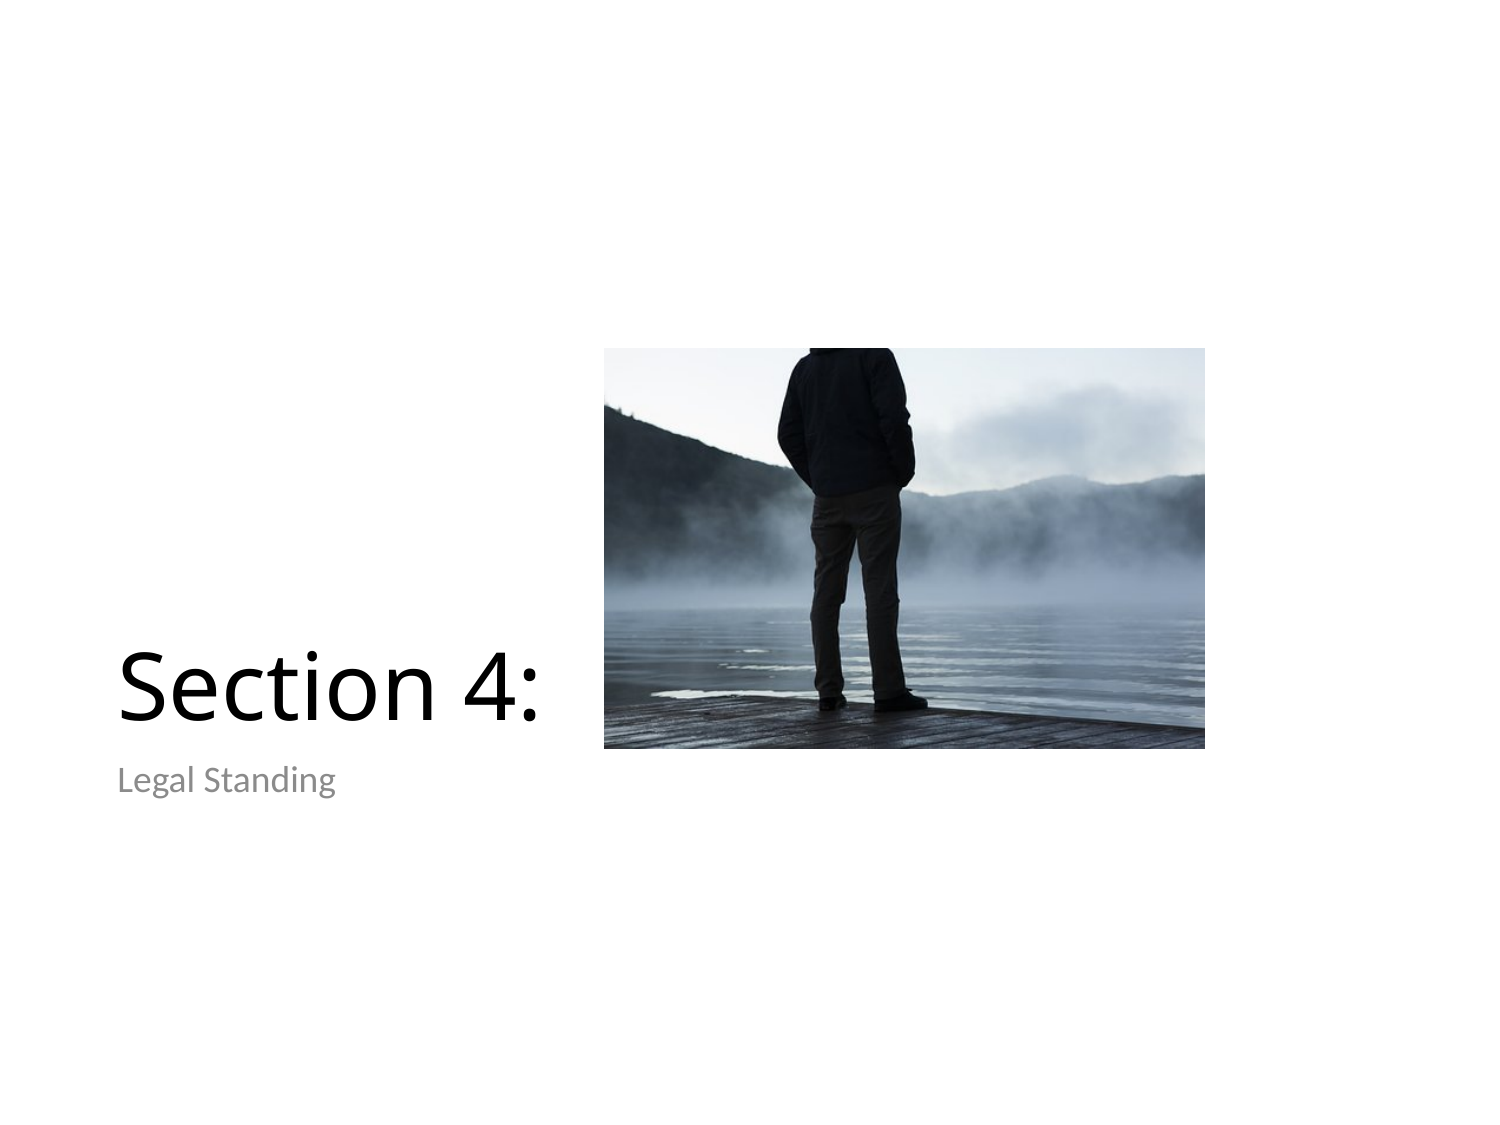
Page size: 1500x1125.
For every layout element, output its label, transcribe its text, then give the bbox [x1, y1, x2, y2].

list Legal Standing [102, 752, 1397, 1000]
title Section 4: [102, 280, 1397, 749]
picture [603, 347, 1205, 749]
